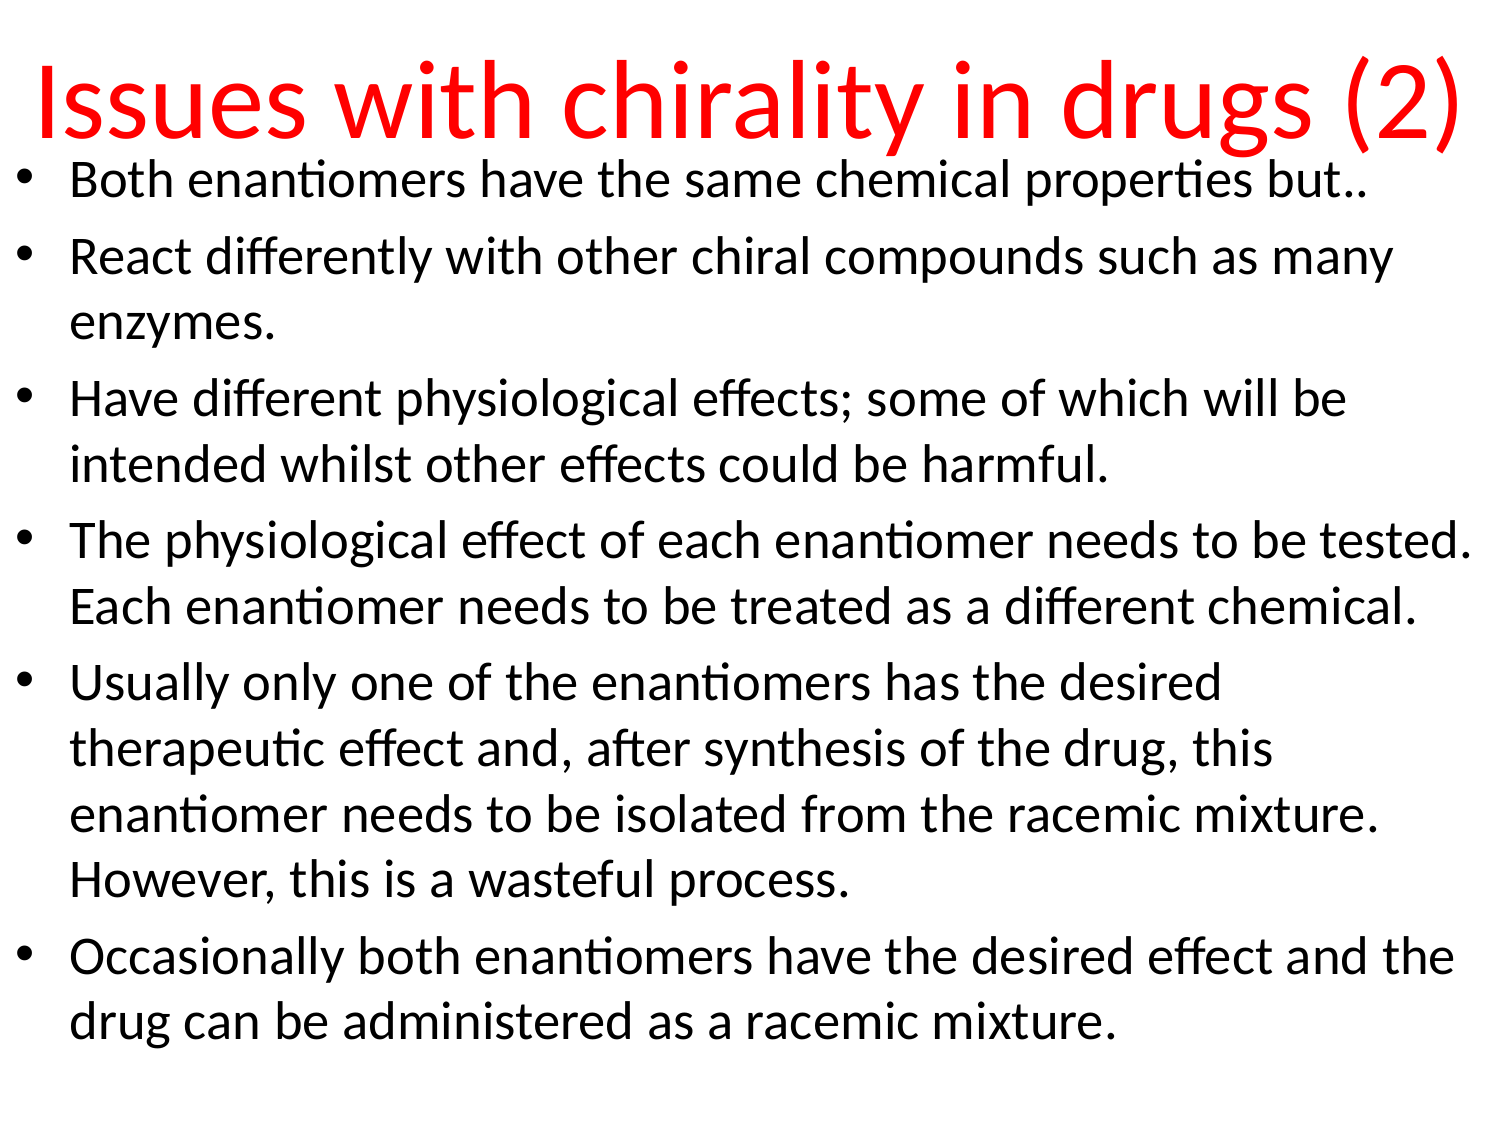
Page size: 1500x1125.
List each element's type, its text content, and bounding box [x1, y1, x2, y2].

list Both enantiomers have the same chemical properties but.. React differently with other chiral compounds such as many enzymes. Have different physiological effects; some of which will be intended whilst other effects could be harmful. The physiological effect of each enantiomer needs to be tested. Each enantiomer needs to be treated as a different chemical. Usually only one of the enantiomers has the desired therapeutic effect and, after synthesis of the drug, this enantiomer needs to be isolated from the racemic mixture. However, this is a wasteful process. Occasionally both enantiomers have the desired effect and the drug can be administered as a racemic mixture. [0, 135, 1500, 1107]
title Issues with chirality in drugs (2) [0, 0, 1500, 135]
